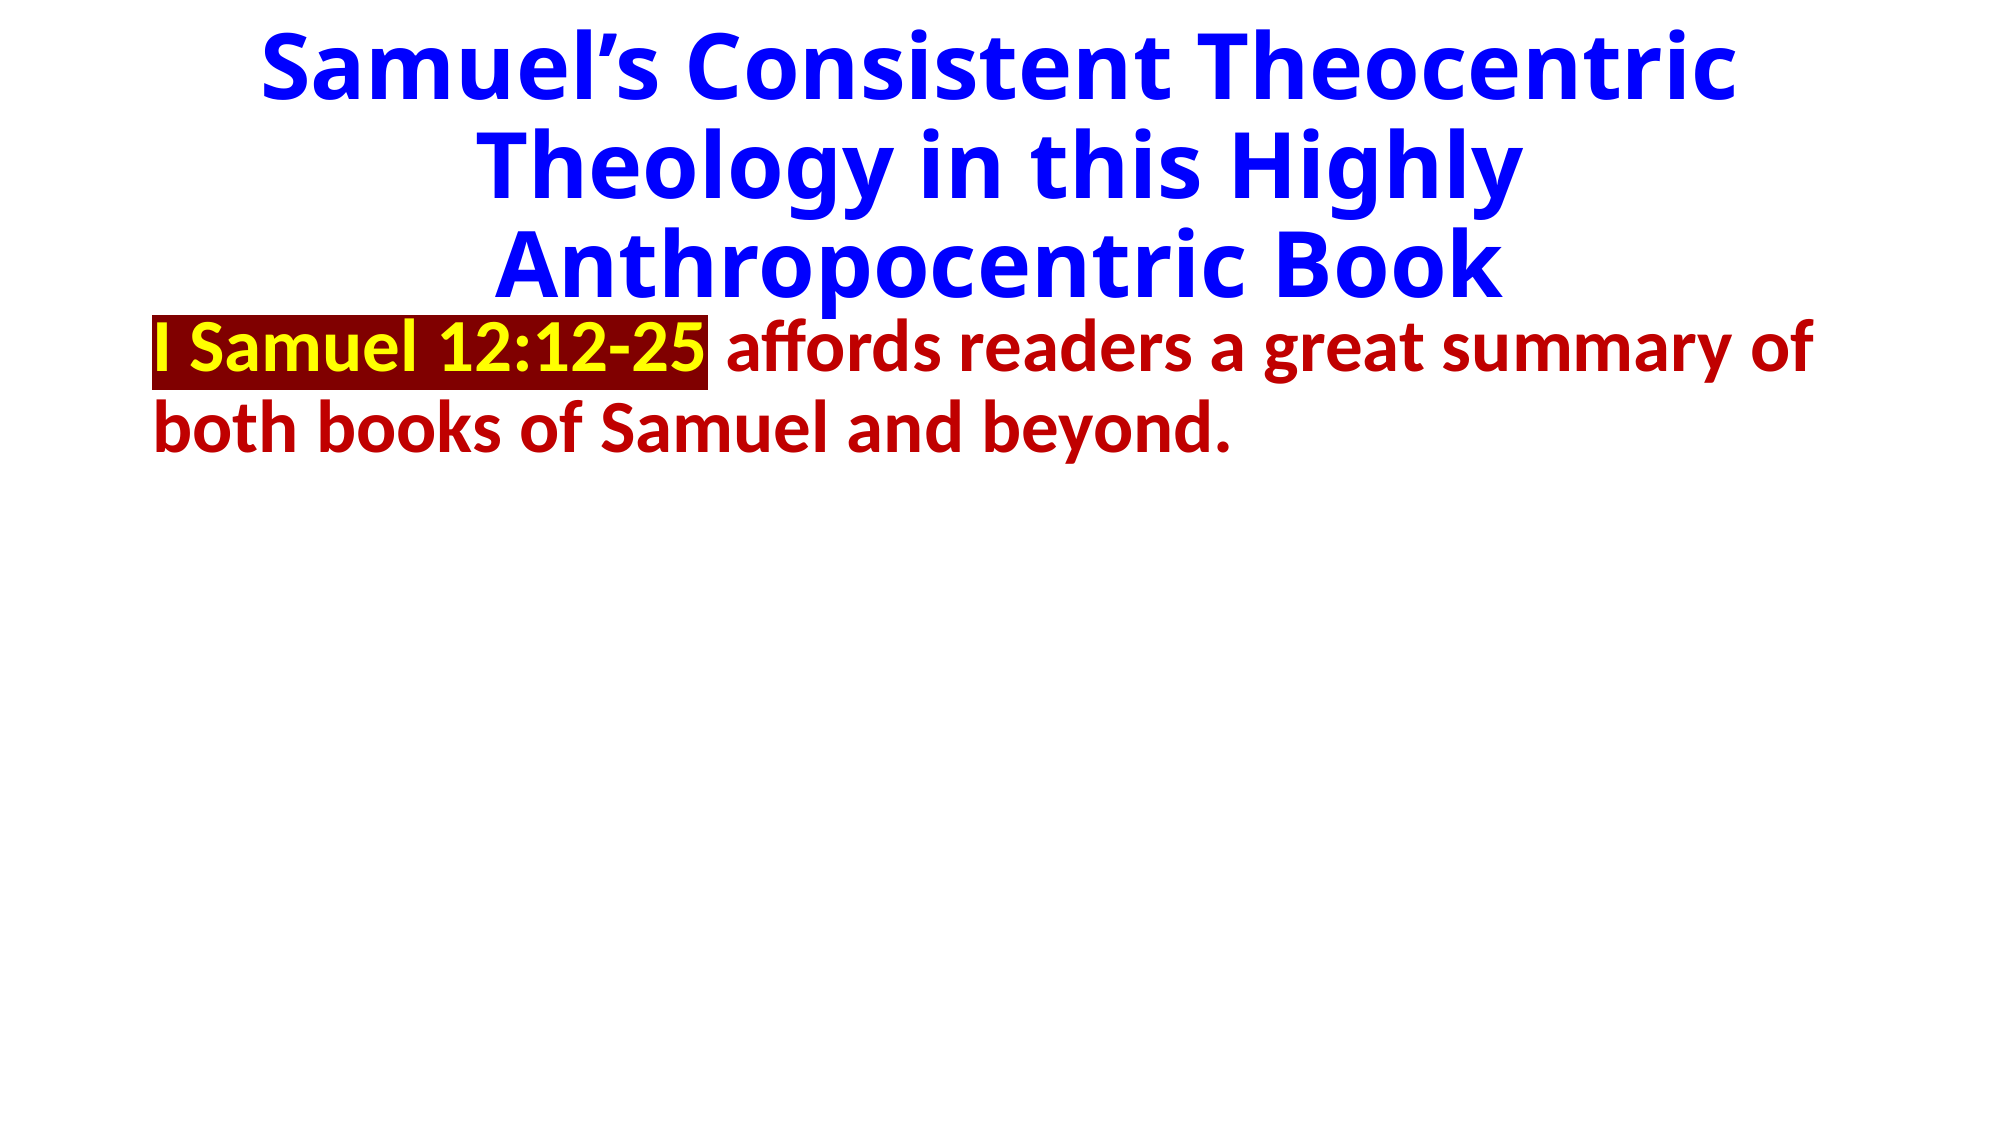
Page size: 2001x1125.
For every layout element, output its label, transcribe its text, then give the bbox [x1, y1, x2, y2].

list I Samuel 12:12-25 affords readers a great summary of both books of Samuel and beyond. [137, 299, 1863, 1014]
title Samuel’s Consistent Theocentric Theology in this Highly Anthropocentric Book [137, 59, 1863, 278]
